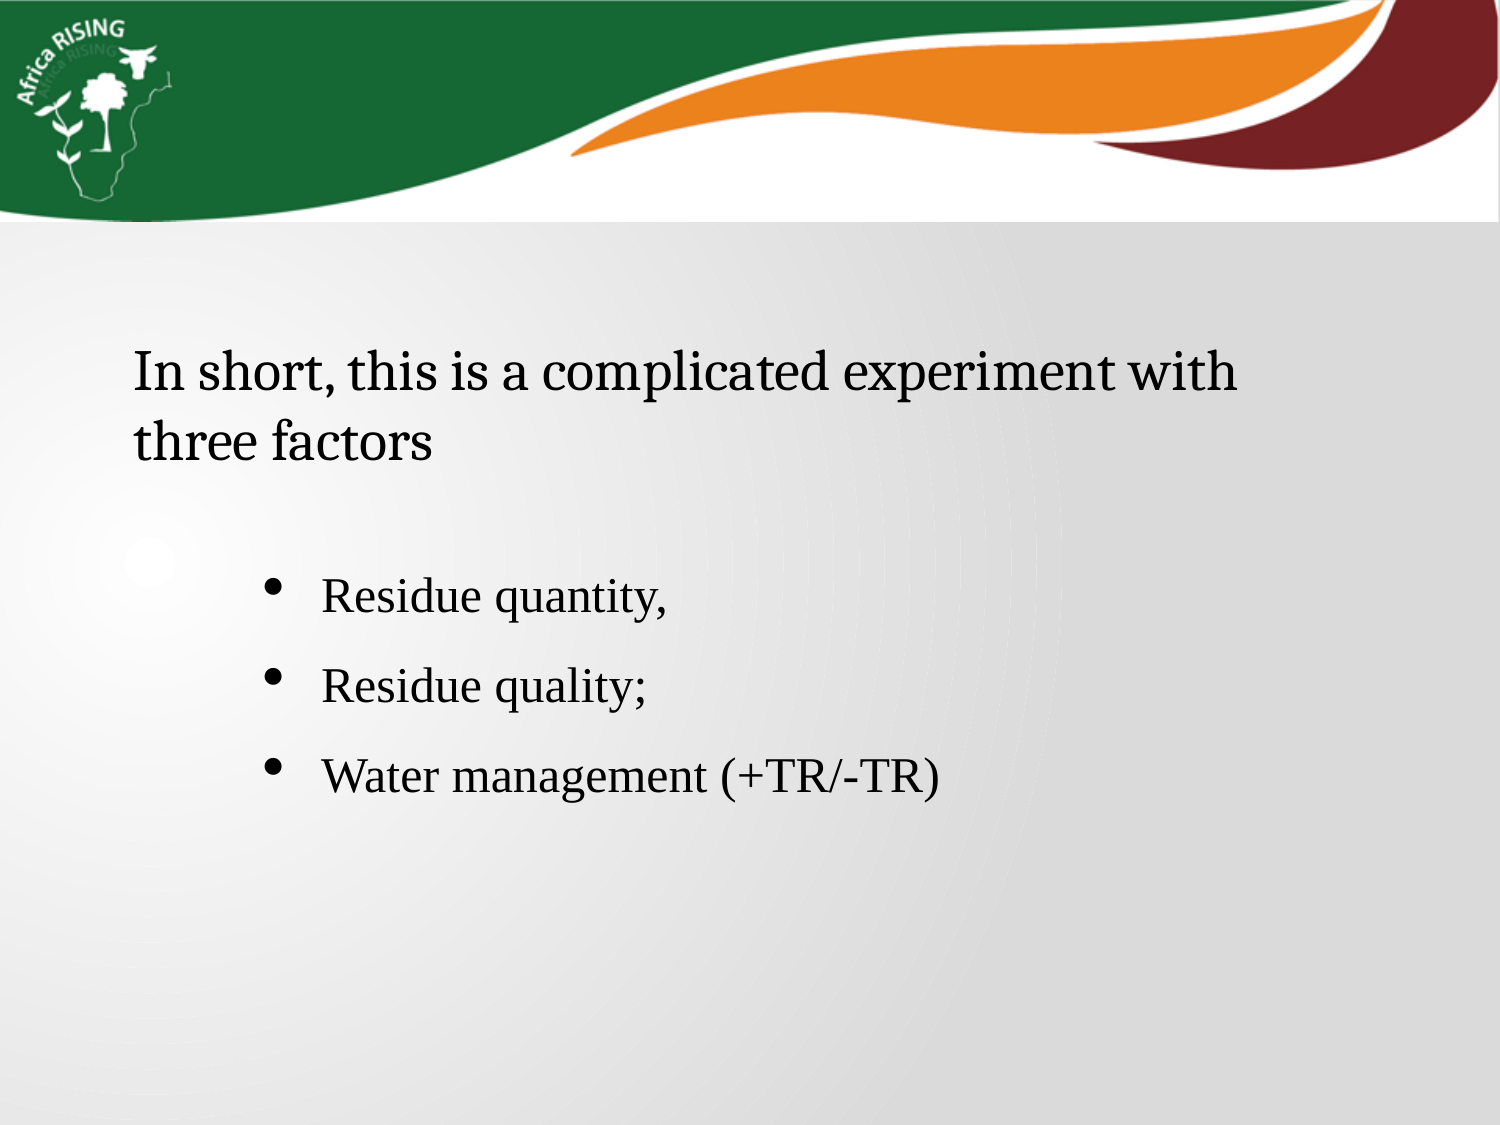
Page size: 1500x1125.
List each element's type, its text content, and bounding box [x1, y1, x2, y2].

text_box Residue quantity, Residue quality; Water management (+TR/-TR) [249, 524, 1275, 810]
picture [0, 0, 1499, 222]
list In short, this is a complicated experiment with three factors [99, 324, 1375, 463]
